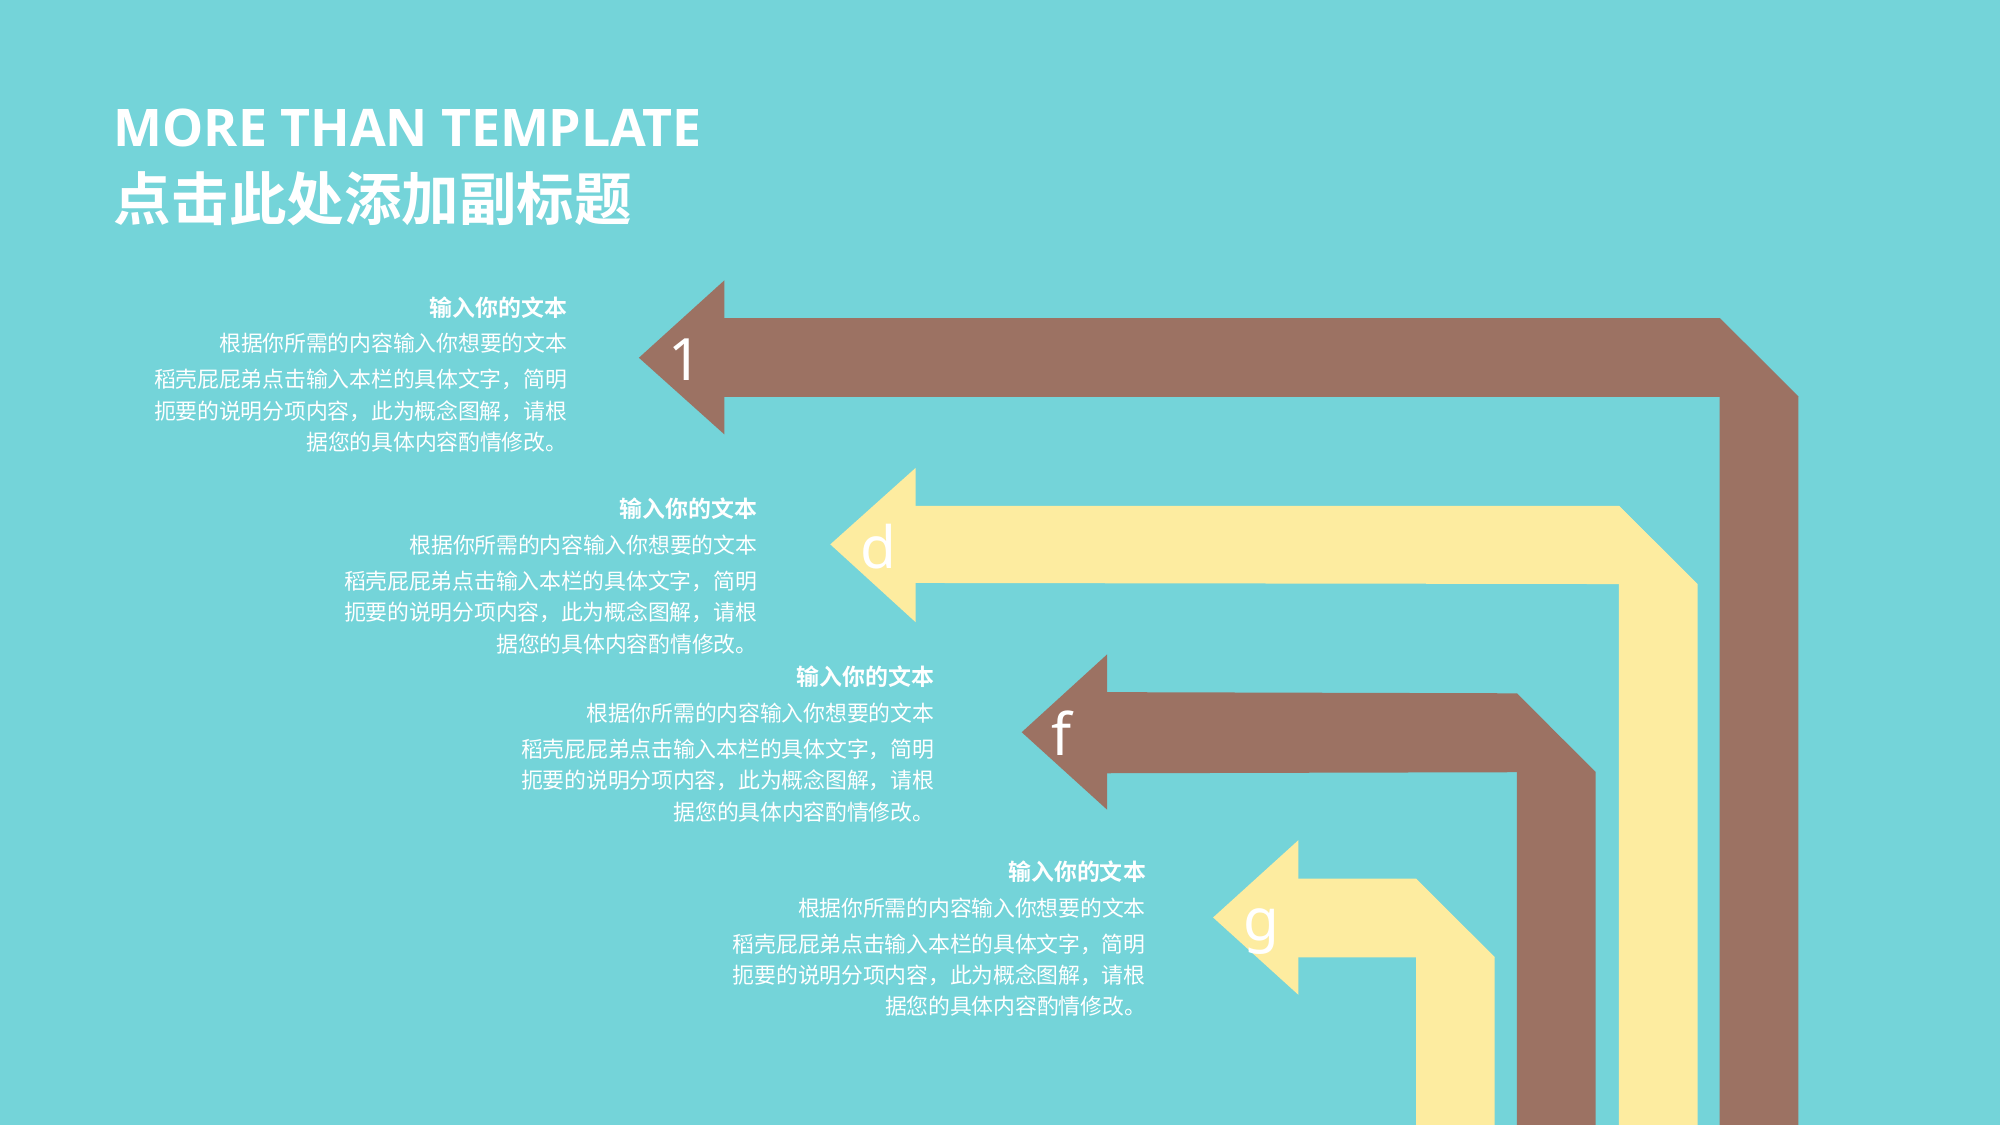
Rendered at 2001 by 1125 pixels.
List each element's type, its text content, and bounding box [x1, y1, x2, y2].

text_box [1021, 654, 1596, 810]
text_box 输入你的文本 根据你所需的内容输入你想要的文本 稻壳屁屁弟点击输入本栏的具体文字，简明扼要的说明分项内容，此为概念图解，请根据您的具体内容酌情修改。 [500, 648, 953, 834]
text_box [1213, 840, 1495, 995]
text_box 输入你的文本 根据你所需的内容输入你想要的文本 稻壳屁屁弟点击输入本栏的具体文字，简明扼要的说明分项内容，此为概念图解，请根据您的具体内容酌情修改。 [323, 480, 776, 666]
text_box [1618, 623, 1698, 1125]
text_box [830, 467, 1698, 623]
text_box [638, 280, 1799, 435]
text_box [1719, 435, 1799, 1125]
text_box 输入你的文本 根据你所需的内容输入你想要的文本 稻壳屁屁弟点击输入本栏的具体文字，简明扼要的说明分项内容，此为概念图解，请根据您的具体内容酌情修改。 [133, 278, 586, 464]
text_box 输入你的文本 根据你所需的内容输入你想要的文本 稻壳屁屁弟点击输入本栏的具体文字，简明扼要的说明分项内容，此为概念图解，请根据您的具体内容酌情修改。 [712, 843, 1164, 1029]
text_box MORE THAN TEMPLATE 点击此处添加副标题 [99, 80, 760, 240]
text_box [1516, 810, 1596, 1125]
text_box [1416, 995, 1495, 1125]
